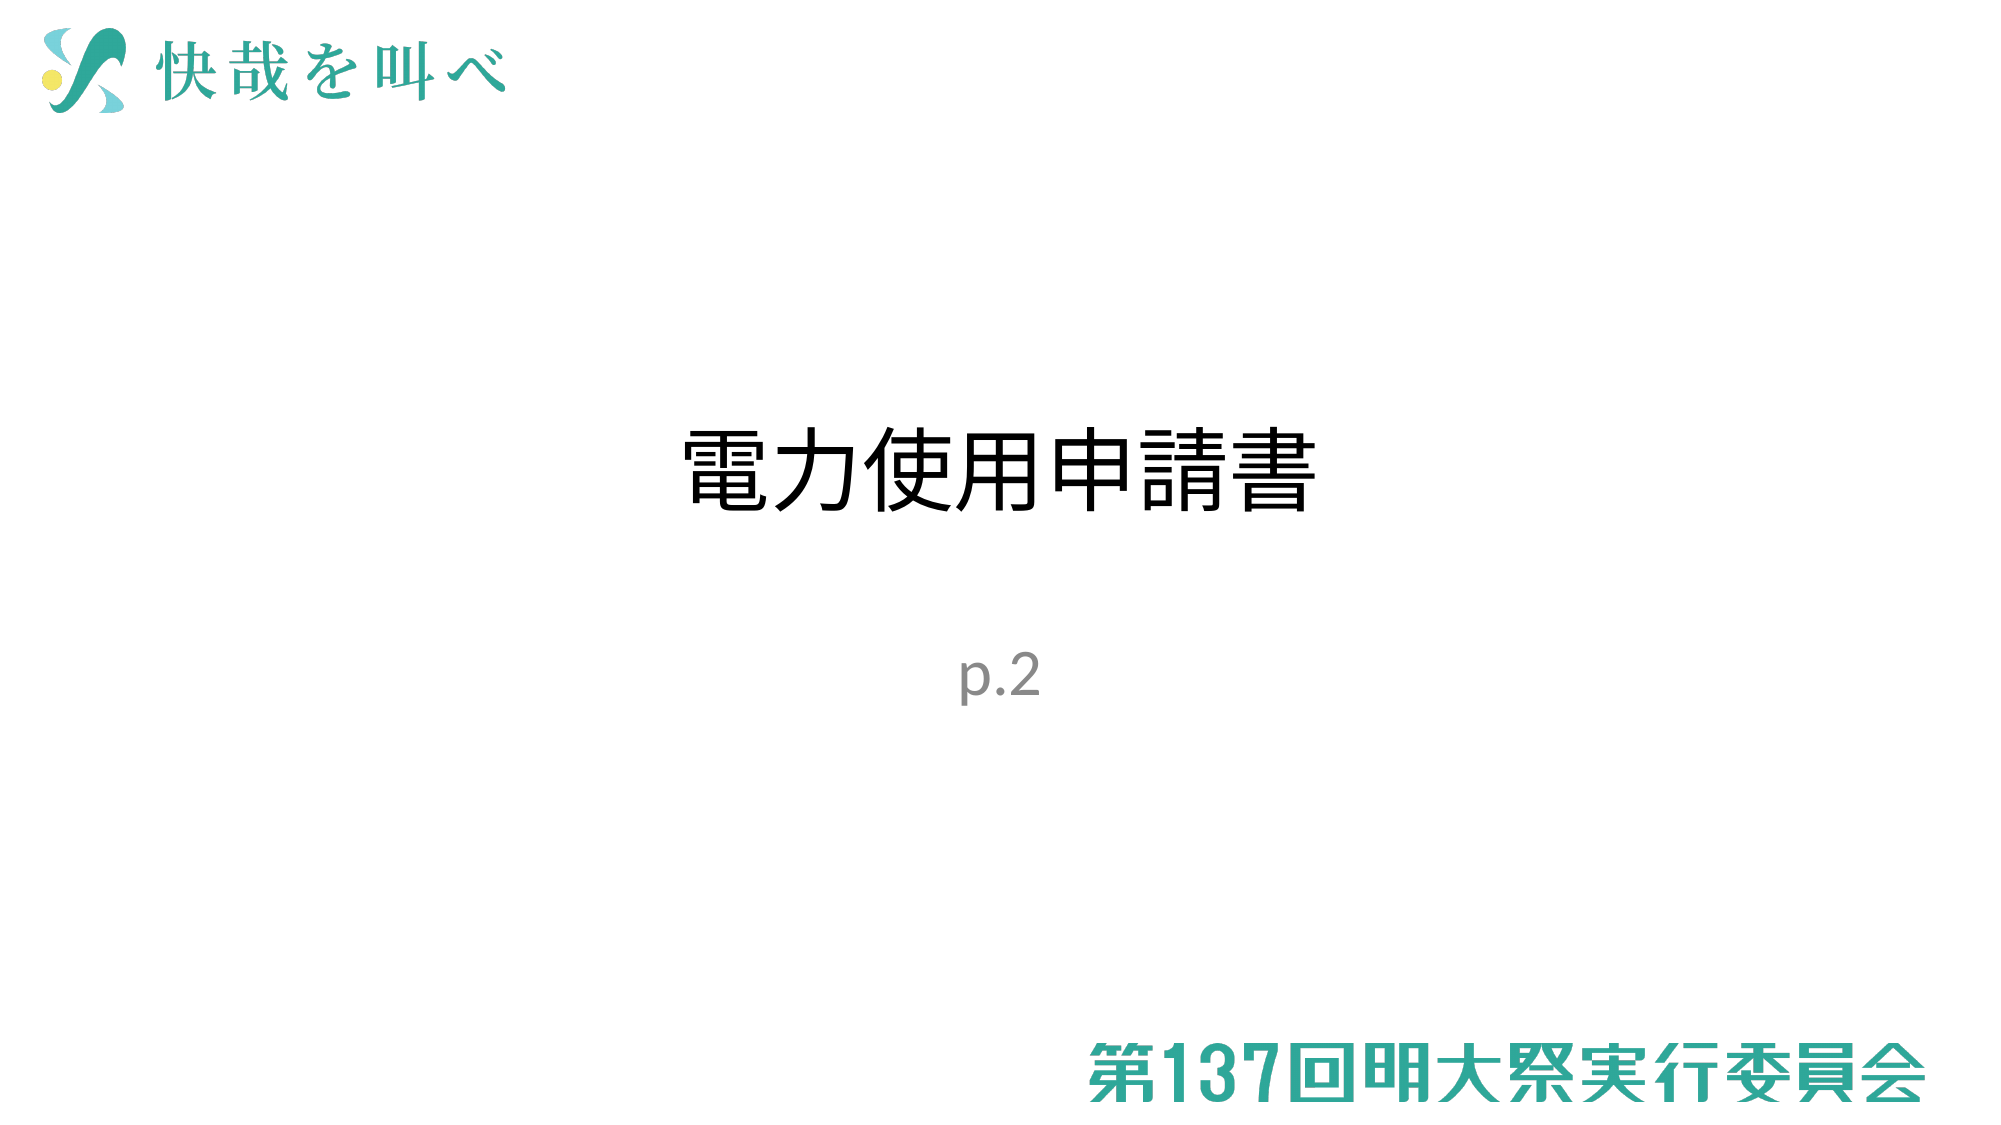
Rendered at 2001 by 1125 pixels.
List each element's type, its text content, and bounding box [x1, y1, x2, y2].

title 電力使用申請書 [137, 358, 1863, 591]
picture [1088, 1043, 1926, 1102]
subtitle p.2 [249, 630, 1750, 918]
picture [41, 28, 506, 113]
